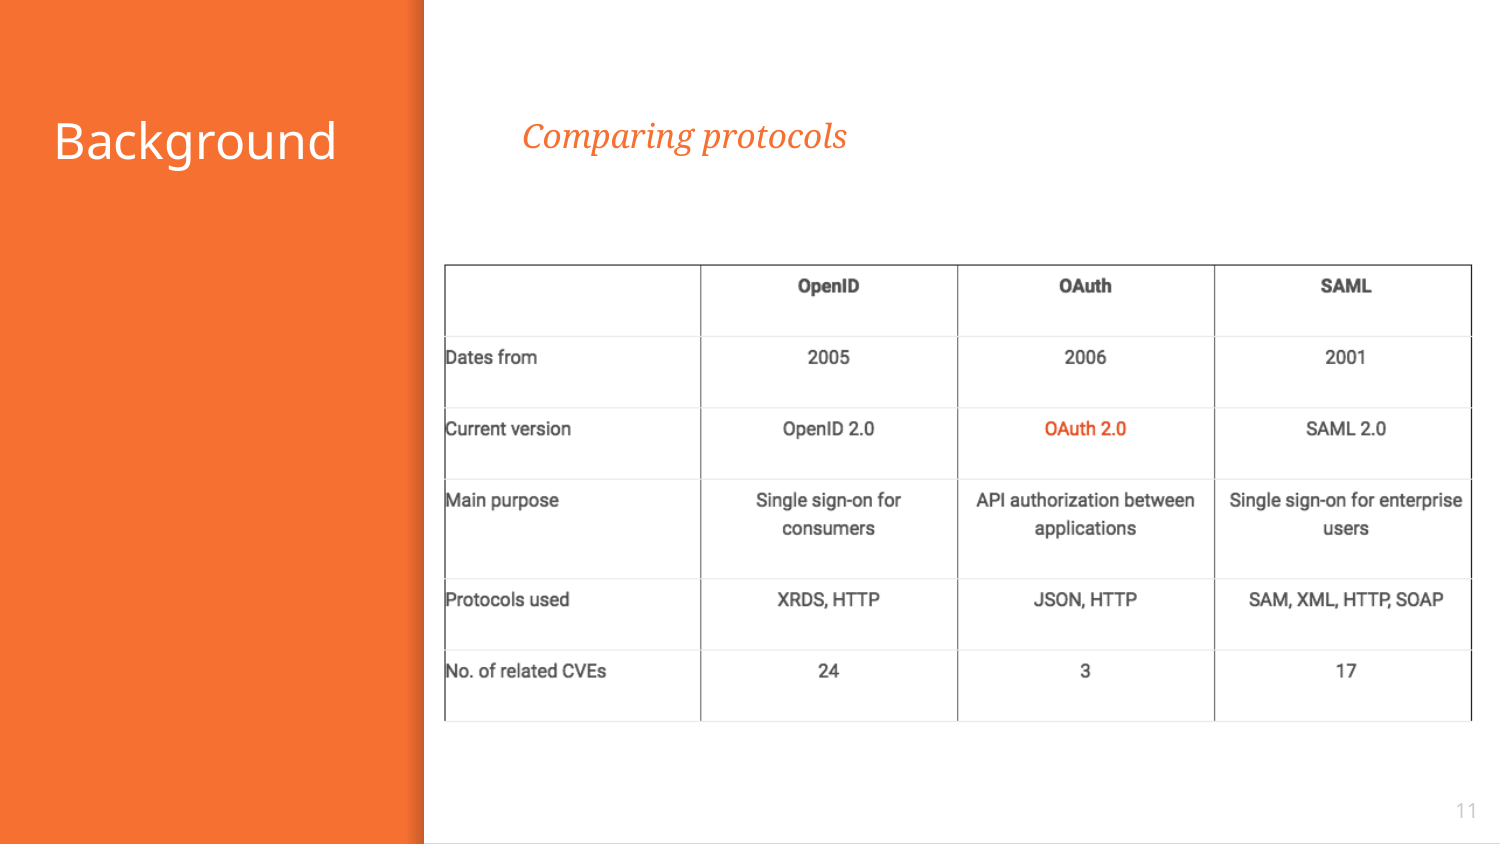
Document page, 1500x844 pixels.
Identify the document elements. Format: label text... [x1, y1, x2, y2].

list Comparing protocols [506, 94, 1425, 246]
title Background [38, 94, 375, 748]
picture [434, 247, 1479, 728]
slide_number ‹#› [1403, 779, 1494, 844]
